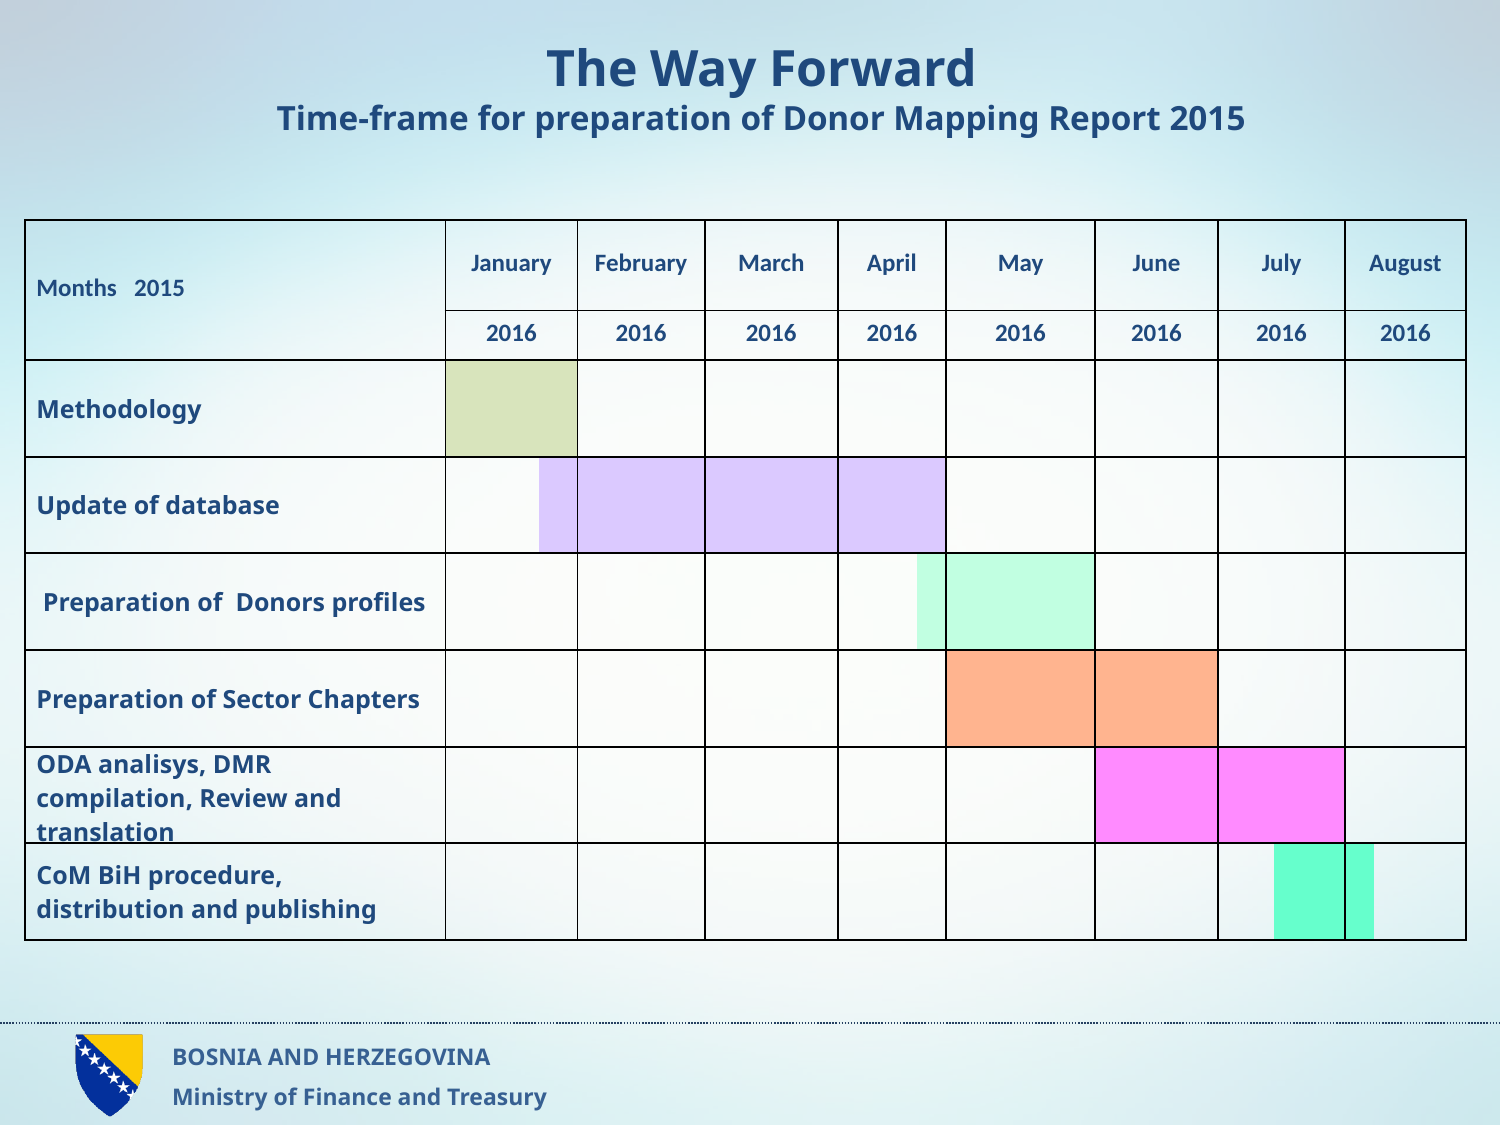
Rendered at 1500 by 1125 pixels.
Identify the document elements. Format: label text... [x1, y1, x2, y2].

table_cell [1157, 361, 1217, 456]
table_cell [1391, 361, 1465, 456]
table_cell Update of database [26, 458, 445, 552]
picture [75, 1034, 143, 1117]
table_cell [706, 458, 786, 552]
table_cell [947, 651, 1039, 746]
table_cell [578, 361, 664, 456]
table_cell [578, 554, 704, 649]
table_header August [1346, 221, 1465, 310]
table_cell 2016 [706, 311, 837, 359]
table_cell [446, 748, 539, 842]
table_cell ODA analisys, DMR compilation, Review and translation [26, 748, 445, 842]
table_header March [706, 221, 837, 310]
table_cell [578, 748, 664, 842]
table_cell [1374, 844, 1465, 939]
table_cell [1219, 748, 1344, 842]
table_cell [1096, 554, 1217, 649]
table_cell [947, 844, 1094, 939]
table_cell 2016 [839, 311, 945, 359]
table_cell [917, 458, 945, 552]
table_cell [1274, 361, 1344, 456]
table_header Months 2015 [26, 221, 445, 359]
table_cell [1096, 651, 1157, 746]
table_cell [839, 361, 917, 456]
table_cell [1096, 361, 1157, 456]
table_cell [664, 361, 704, 456]
table_cell [1219, 554, 1344, 649]
table_cell 2016 [1096, 311, 1217, 359]
table_cell [1346, 651, 1465, 746]
table_cell [1039, 651, 1094, 746]
table_cell [578, 458, 664, 552]
table_cell [917, 554, 945, 649]
table_cell [1346, 458, 1391, 552]
table_cell [1219, 361, 1274, 456]
table_cell [1219, 844, 1274, 939]
table_header June [1096, 221, 1217, 310]
table_cell [1157, 458, 1217, 552]
table_cell [446, 844, 577, 939]
table_cell [446, 361, 539, 456]
table_cell 2016 [947, 311, 1094, 359]
table_cell [539, 458, 577, 552]
table_cell [706, 748, 786, 842]
table_cell [1274, 844, 1344, 939]
table_cell [917, 748, 945, 842]
table_cell 2016 [1346, 311, 1465, 359]
table_cell [664, 748, 704, 842]
table_cell [1096, 458, 1157, 552]
table_cell [539, 748, 577, 842]
text_box The Way Forward Time-frame for preparation of Donor Mapping Report 2015 [53, 37, 1471, 145]
table_cell [706, 844, 837, 939]
table_cell [1219, 458, 1274, 552]
table_cell [446, 651, 577, 746]
table_cell 2016 [446, 311, 577, 359]
table_cell [578, 651, 704, 746]
table_cell [947, 748, 1094, 842]
table_cell [839, 844, 945, 939]
table_cell [786, 458, 837, 552]
table_cell [839, 651, 945, 746]
table_cell [947, 458, 1039, 552]
table_cell [578, 844, 704, 939]
table_cell [786, 361, 837, 456]
table_cell [839, 554, 917, 649]
table_cell [539, 361, 577, 456]
table_cell [539, 554, 577, 649]
table_cell [1346, 361, 1391, 456]
table_cell [947, 361, 1039, 456]
table_cell [1157, 651, 1217, 746]
table_cell 2016 [578, 311, 704, 359]
table_cell [706, 361, 786, 456]
table_cell [664, 458, 704, 552]
table_cell [1346, 844, 1374, 939]
table_cell Preparation of Sector Chapters [26, 651, 445, 746]
table_cell [1219, 651, 1344, 746]
table_cell [1391, 458, 1465, 552]
table_header May [947, 221, 1094, 310]
table_header January [446, 221, 577, 310]
table_cell [1346, 554, 1465, 649]
table_cell [1274, 458, 1344, 552]
table_cell [839, 458, 917, 552]
table_cell [1039, 458, 1094, 552]
table_cell [1096, 844, 1217, 939]
table_cell [446, 458, 539, 552]
table_cell [1096, 748, 1217, 842]
table_cell Methodology [26, 361, 445, 456]
table_cell CoM BiH procedure, distribution and publishing [26, 844, 445, 939]
table_cell Preparation of Donors profiles [26, 554, 445, 649]
table_cell [917, 361, 945, 456]
table_header February [578, 221, 704, 310]
table_cell [446, 554, 539, 649]
text_box BOSNIA AND HERZEGOVINA Ministry of Finance and Treasury [157, 1034, 584, 1125]
table_cell [947, 554, 1094, 649]
table_cell [706, 651, 837, 746]
table_cell [786, 748, 837, 842]
table_cell [706, 554, 837, 649]
table_header July [1219, 221, 1344, 310]
table_header April [839, 221, 945, 310]
table_cell [839, 748, 917, 842]
table_cell 2016 [1219, 311, 1344, 359]
table_cell [1039, 361, 1094, 456]
table_cell [1346, 748, 1465, 842]
